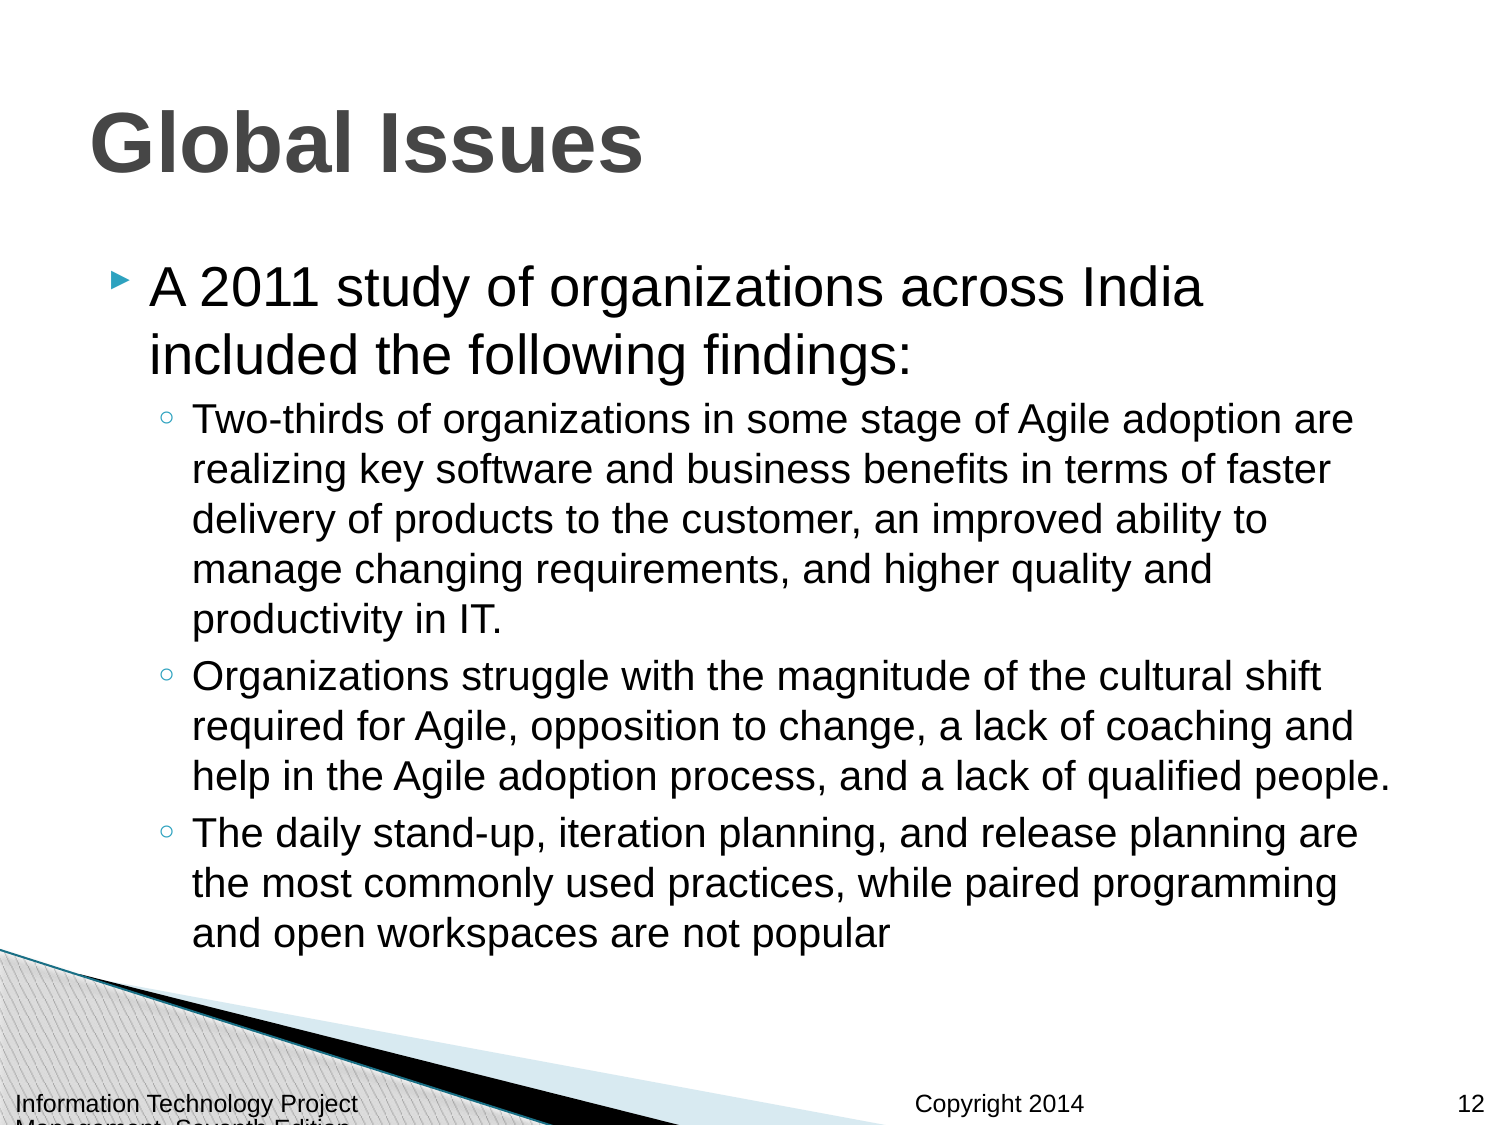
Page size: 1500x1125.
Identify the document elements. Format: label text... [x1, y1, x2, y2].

slide_number 12 [1408, 1065, 1500, 1125]
title Global Issues [75, 45, 1425, 233]
footer Information Technology Project Management, Seventh Edition [0, 1065, 388, 1125]
list A 2011 study of organizations across India included the following findings: Two-thirds of organizations in some stage of Agile adoption are realizing key software and business benefits in terms of faster delivery of products to the customer, an improved ability to manage changing requirements, and higher quality and productivity in IT. Organizations struggle with the magnitude of the cultural shift required for Agile, opposition to change, a lack of coaching and help in the Agile adoption process, and a lack of qualified people. The daily stand-up, iteration planning, and release planning are the most commonly used practices, while paired programming and open workspaces are not popular [74, 242, 1426, 986]
